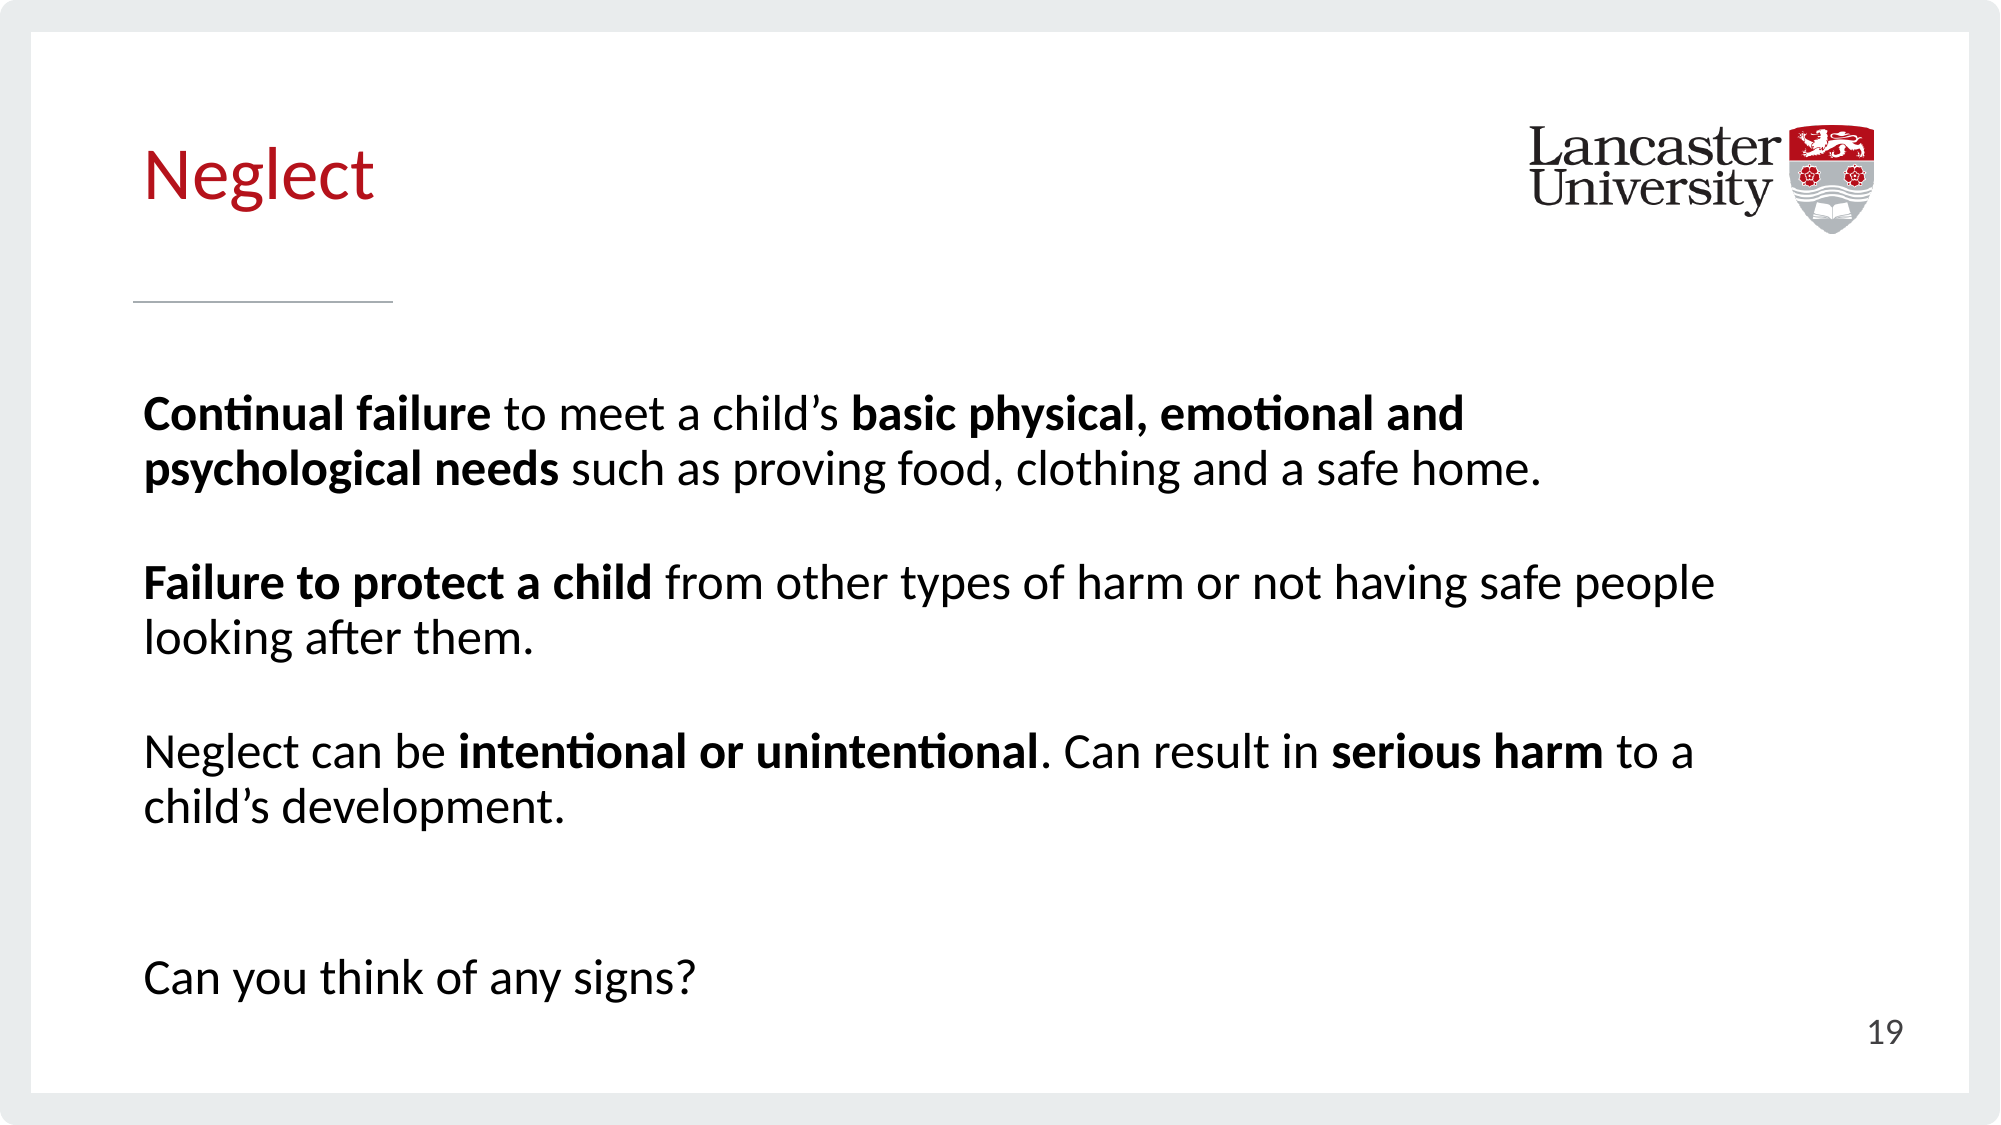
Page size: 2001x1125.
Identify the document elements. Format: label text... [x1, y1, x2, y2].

list Continual failure to meet a child’s basic physical, emotional and psychological needs such as proving food, clothing and a safe home. Failure to protect a child from other types of harm or not having safe people looking after them. Neglect can be intentional or unintentional. Can result in serious harm to a child’s development. Can you think of any signs? [128, 379, 1738, 1014]
slide_number 19 [1468, 999, 1919, 1060]
title Neglect [128, 78, 1482, 279]
